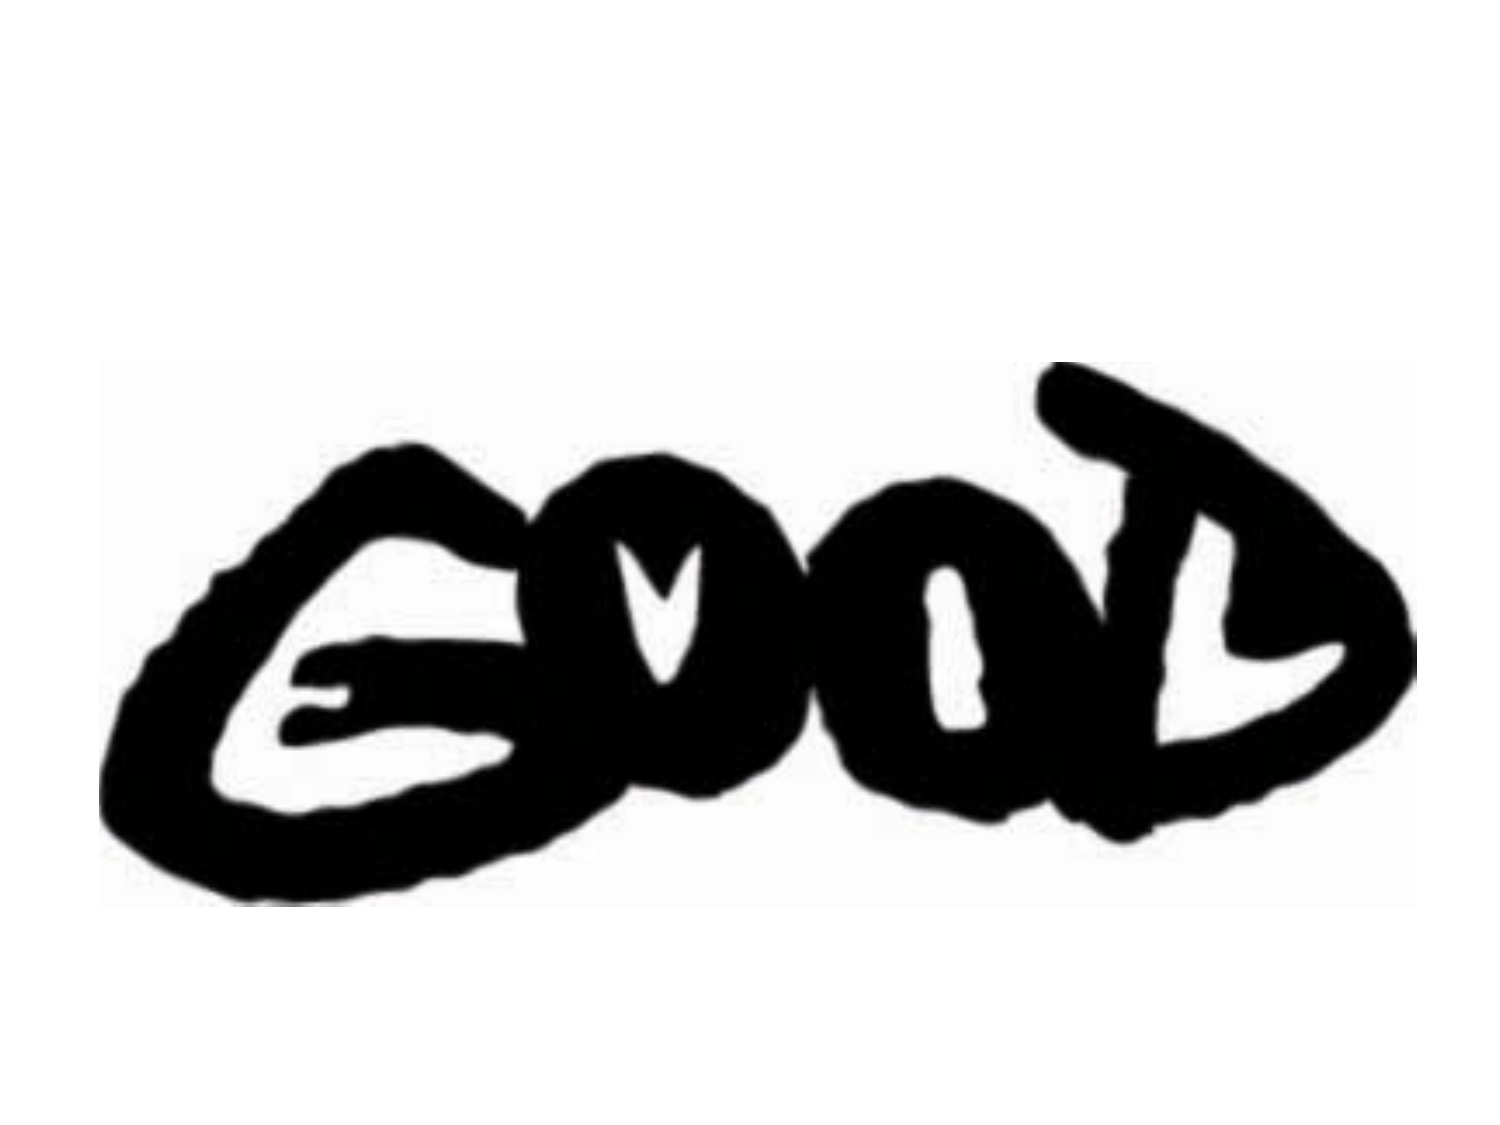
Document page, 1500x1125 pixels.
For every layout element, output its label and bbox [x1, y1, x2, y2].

list [99, 362, 1417, 907]
